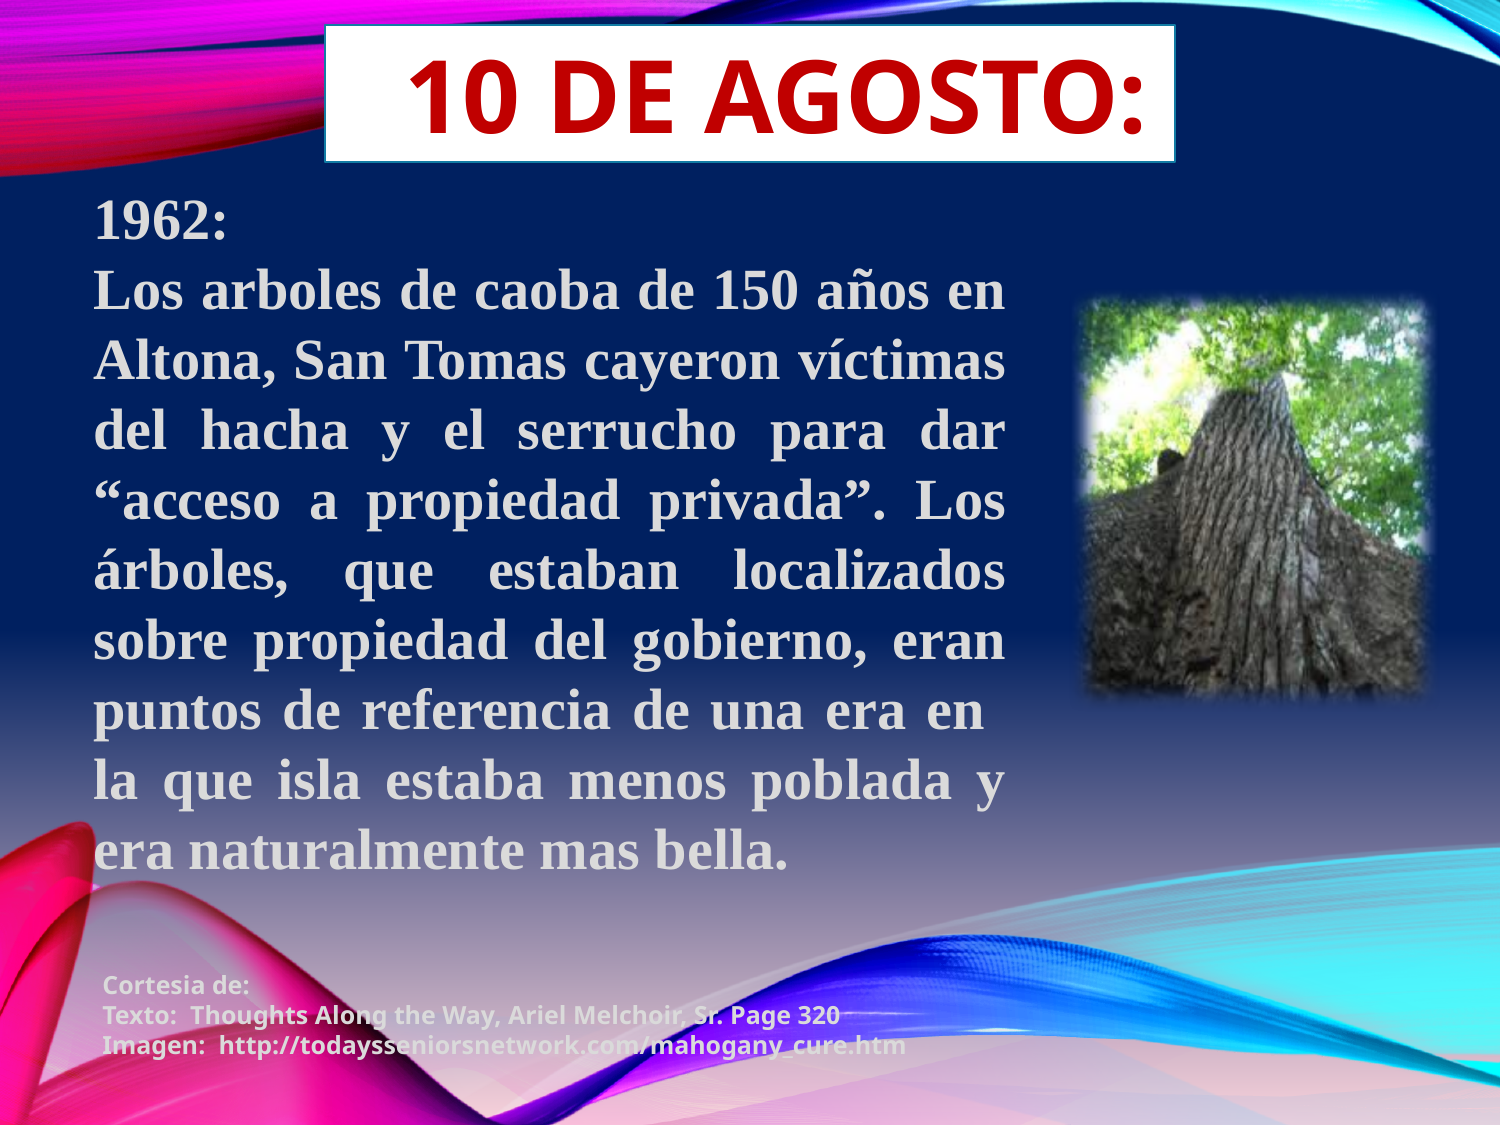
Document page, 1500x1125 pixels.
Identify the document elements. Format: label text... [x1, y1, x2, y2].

text_box Cortesia de: Texto: Thoughts Along the Way, Ariel Melchoir, Sr. Page 320 Imagen: http://todaysseniorsnetwork.com/mahogany_cure.htm [87, 962, 1413, 1068]
title 10 DE AGOSTO: [324, 24, 1176, 163]
picture [0, 819, 1500, 1125]
picture [0, 0, 1500, 178]
text_box 1962: Los arboles de caoba de 150 años en Altona, San Tomas cayeron víctimas del hacha y el serrucho para dar “acceso a propiedad privada”. Los árboles, que estaban localizados sobre propiedad del gobierno, eran puntos de referencia de una era en la que isla estaba menos poblada y era naturalmente mas bella. [87, 174, 1013, 888]
picture [1068, 287, 1441, 713]
